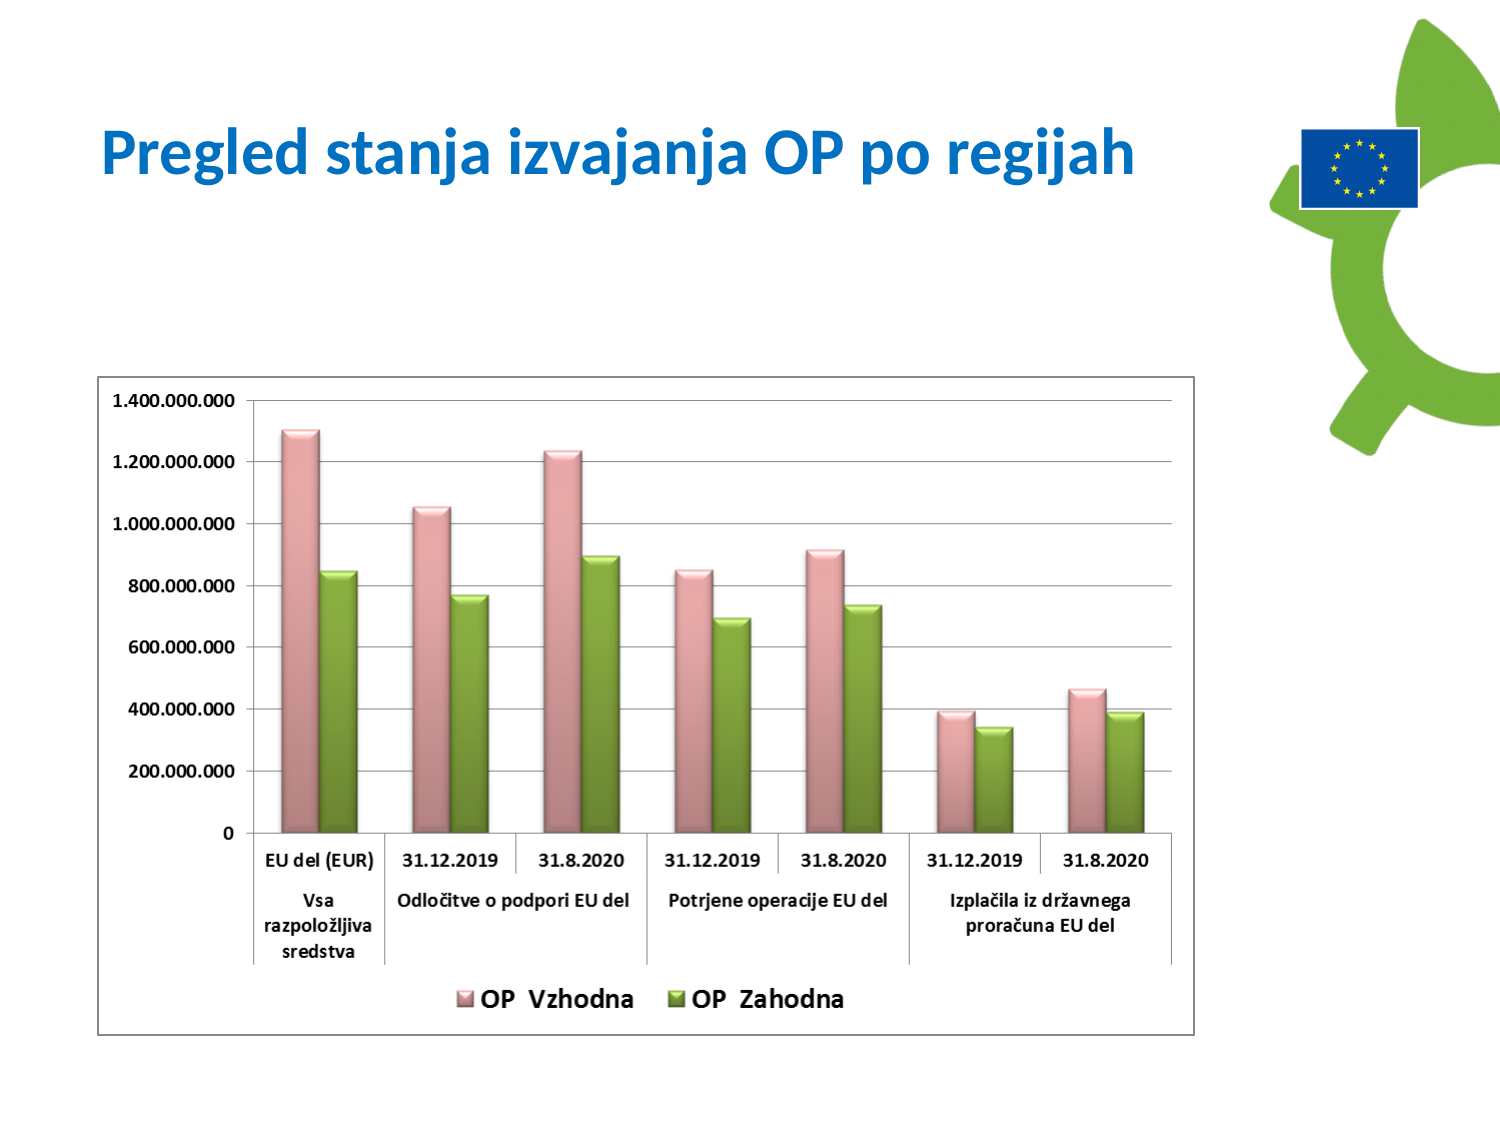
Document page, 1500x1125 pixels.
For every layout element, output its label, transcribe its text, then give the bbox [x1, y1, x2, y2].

text_box Pregled stanja izvajanja OP po regijah [86, 100, 1170, 195]
picture [1316, 377, 1500, 471]
picture [1233, 0, 1500, 376]
picture [97, 376, 1195, 1036]
